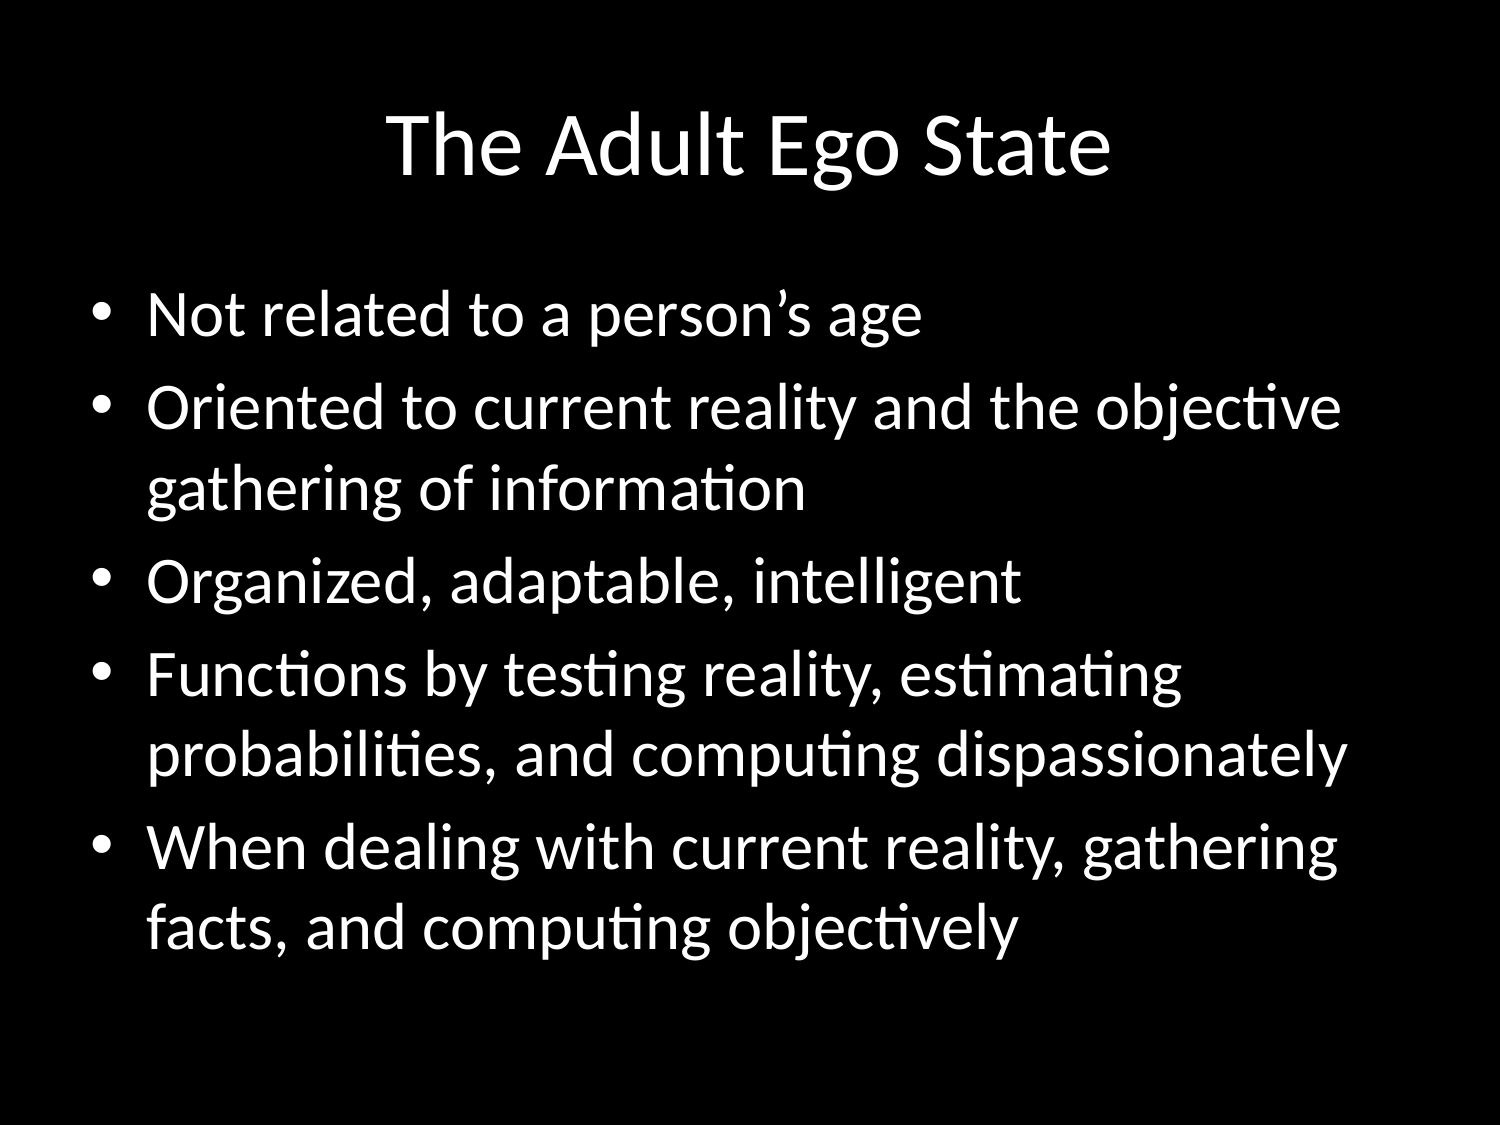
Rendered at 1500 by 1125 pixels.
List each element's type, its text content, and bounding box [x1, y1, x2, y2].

title The Adult Ego State [75, 45, 1425, 233]
list Not related to a person’s age Oriented to current reality and the objective gathering of information Organized, adaptable, intelligent Functions by testing reality, estimating probabilities, and computing dispassionately When dealing with current reality, gathering facts, and computing objectively [75, 262, 1425, 1005]
